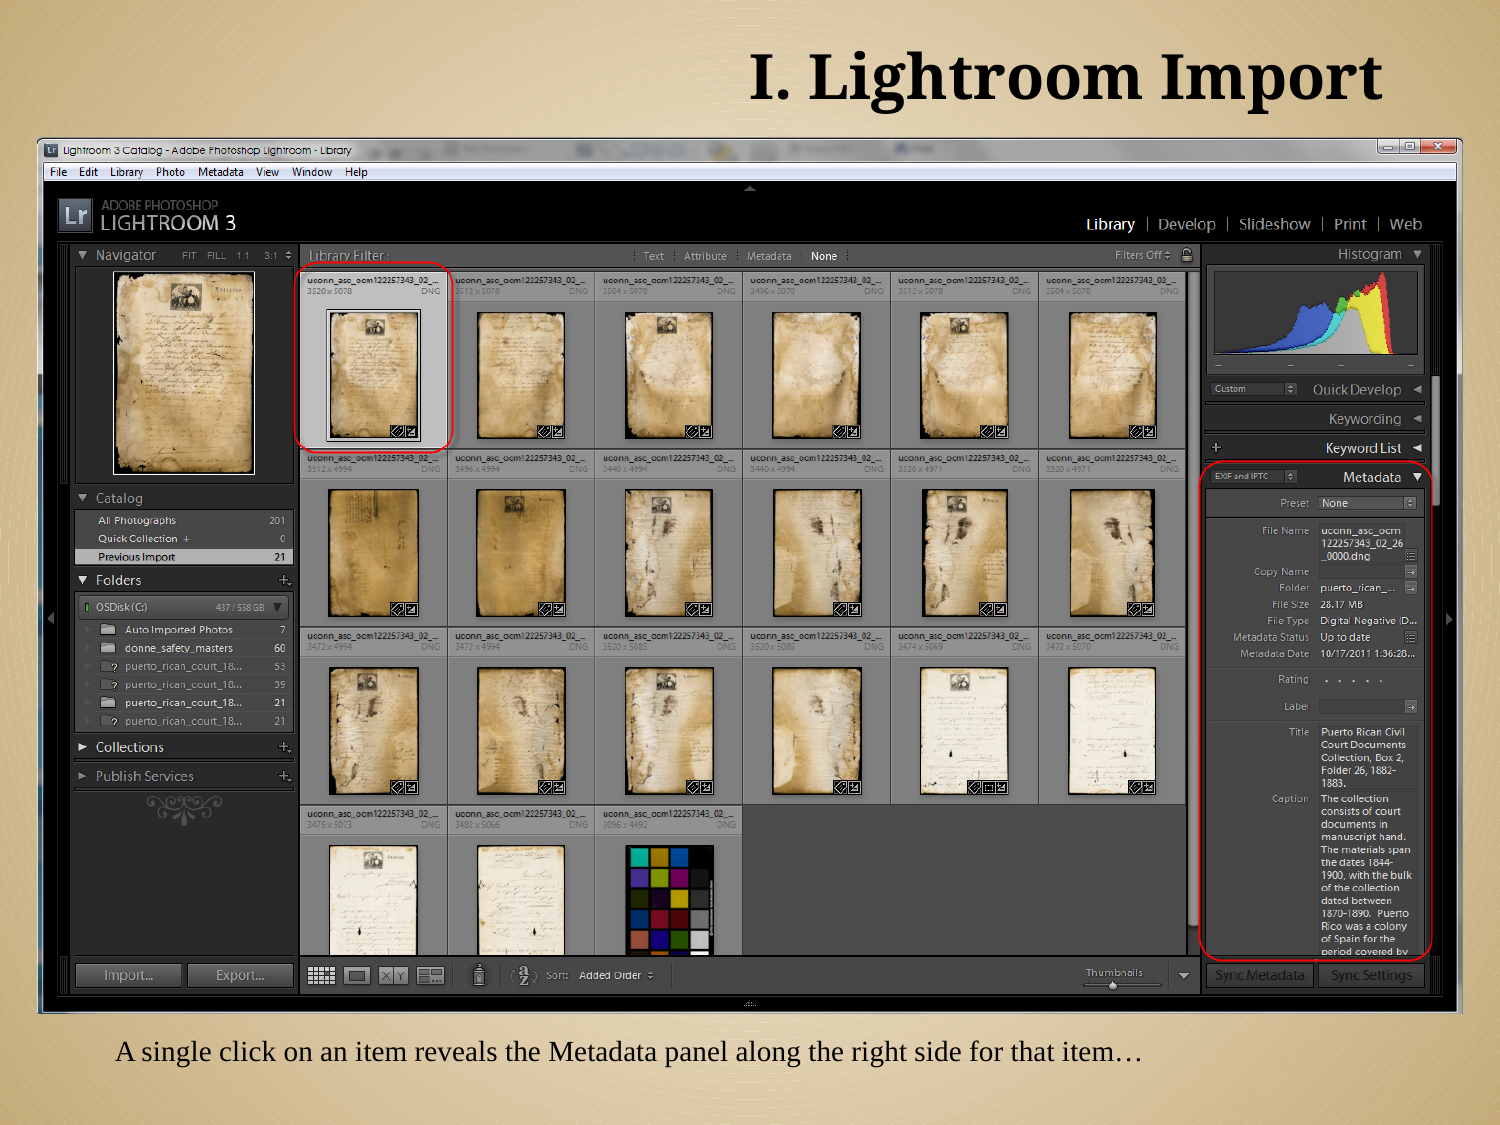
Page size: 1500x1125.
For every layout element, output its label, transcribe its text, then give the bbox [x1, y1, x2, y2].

text_box I. Lightroom Import [112, 49, 1388, 113]
text_box A single click on an item reveals the Metadata panel along the right side for that item… [99, 1024, 1413, 1075]
picture [37, 137, 1463, 1014]
